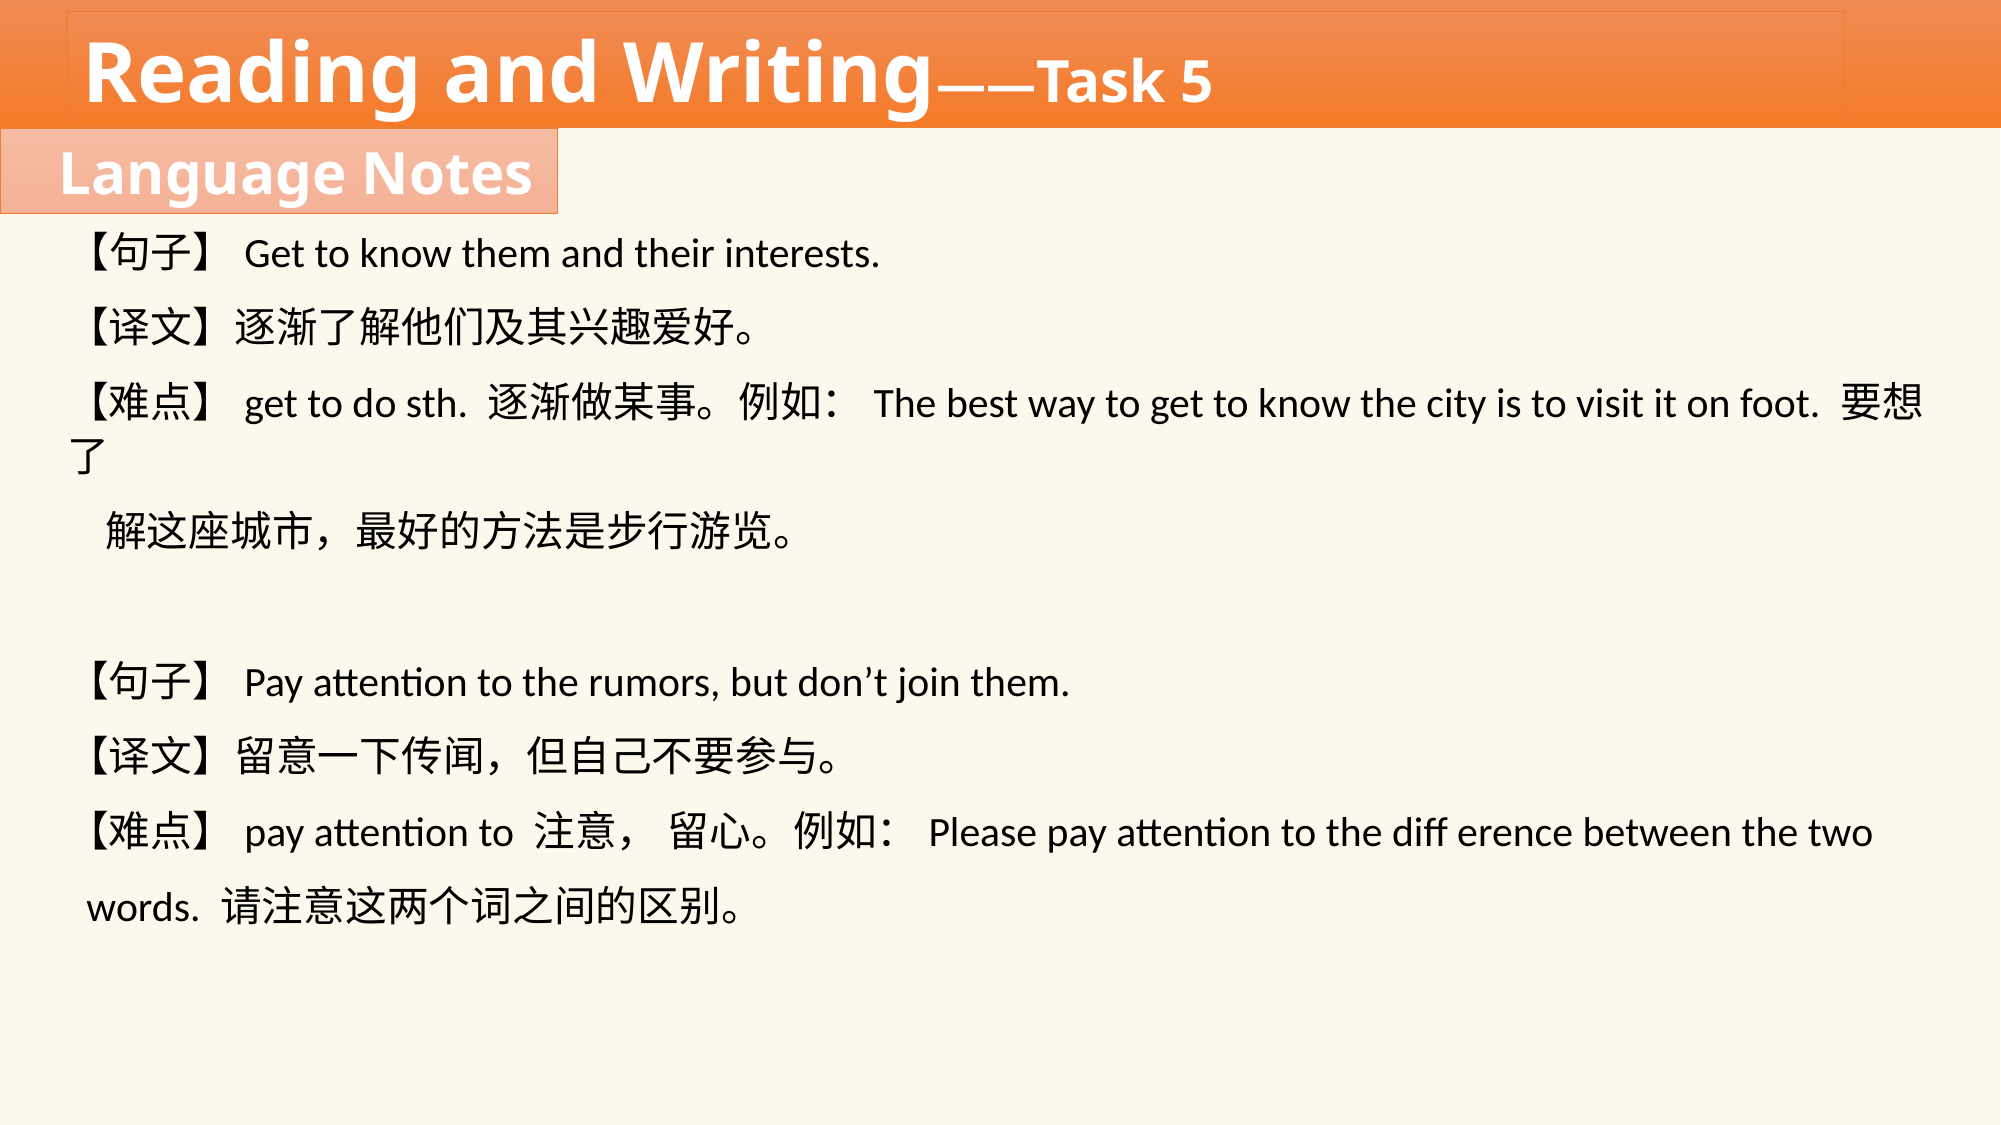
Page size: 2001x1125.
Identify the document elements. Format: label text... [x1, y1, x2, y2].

list 【句子】Get to know them and their interests. 【译文】逐渐了解他们及其兴趣爱好。 【难点】get to do sth. 逐渐做某事。例如：The best way to get to know the city is to visit it on foot. 要想了 解这座城市，最好的方法是步行游览。 【句子】Pay attention to the rumors, but don’t join them. 【译文】留意一下传闻，但自己不要参与。 【难点】pay attention to 注意， 留心。例如：Please pay attention to the diff erence between the two words. 请注意这两个词之间的区别。 [52, 215, 1945, 1067]
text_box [0, 0, 2000, 215]
